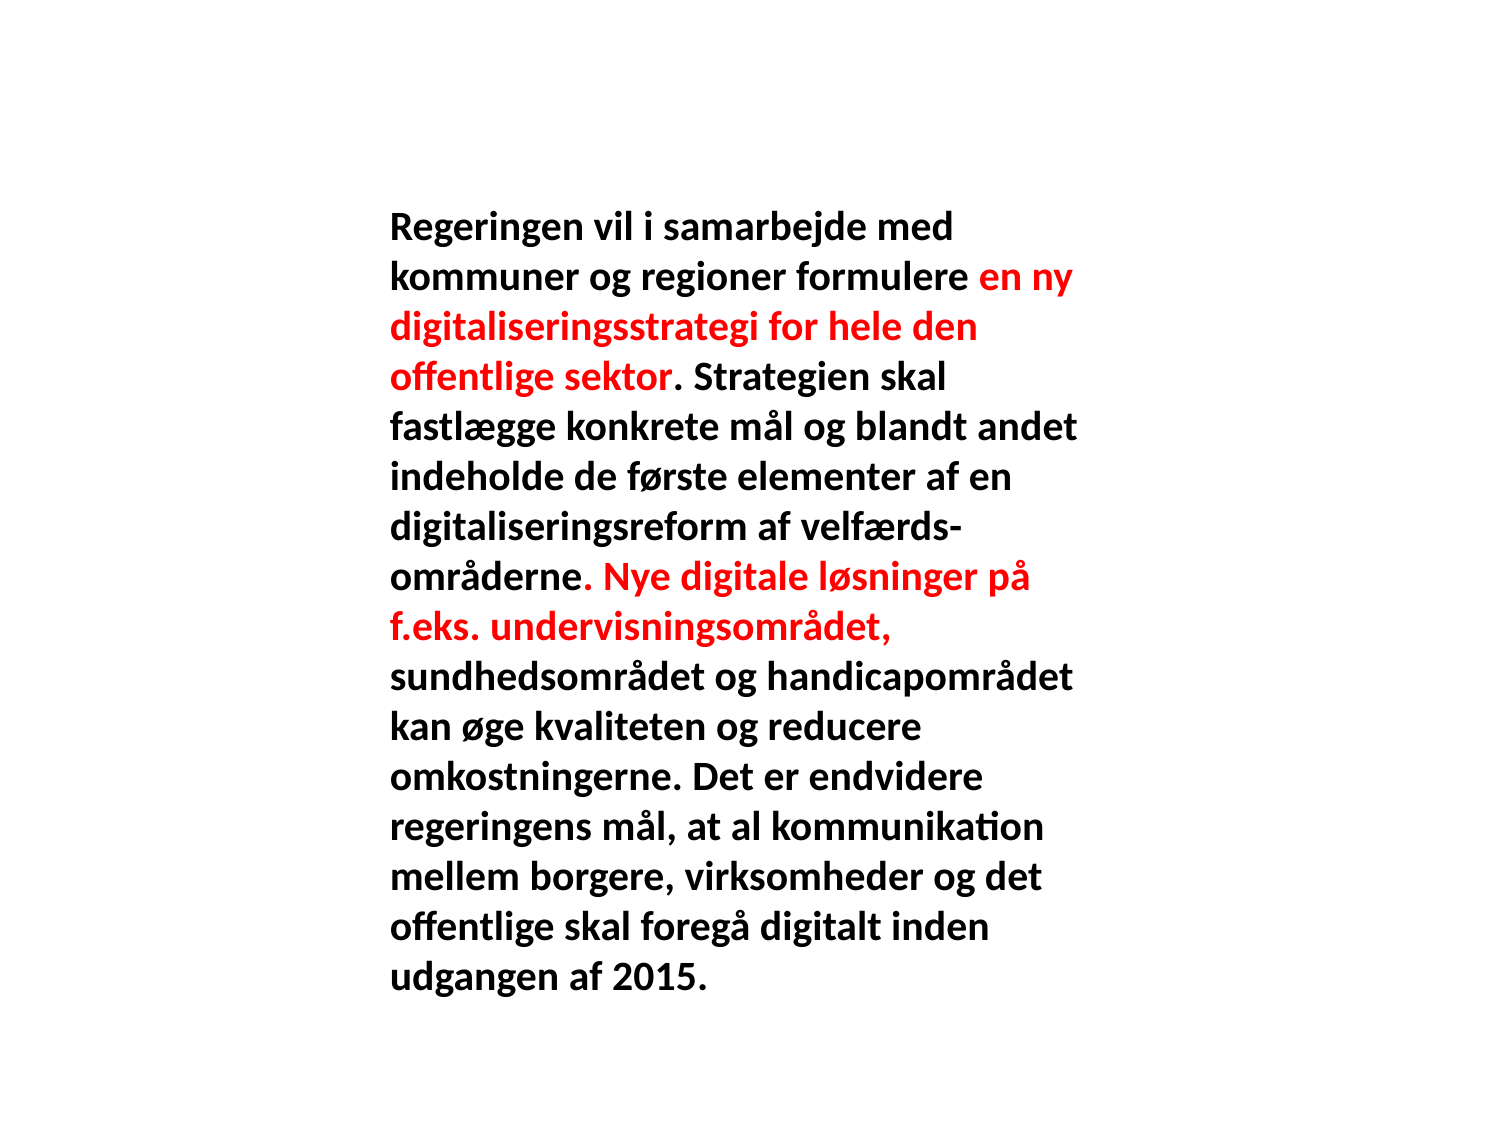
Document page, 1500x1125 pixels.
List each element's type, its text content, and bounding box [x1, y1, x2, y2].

text_box Regeringen vil i samarbejde med kommuner og regioner formulere en ny digitaliseringsstrategi for hele den offentlige sektor. Strategien skal fastlægge konkrete mål og blandt andet indeholde de første elementer af en digitaliseringsreform af velfærds-områderne. Nye digitale løsninger på f.eks. undervisningsområdet, sundhedsområdet og handicapområdet kan øge kvaliteten og reducere omkostningerne. Det er endvidere regeringens mål, at al kommunikation mellem borgere, virksomheder og det offentlige skal foregå digitalt inden udgangen af 2015. [374, 191, 1125, 1007]
